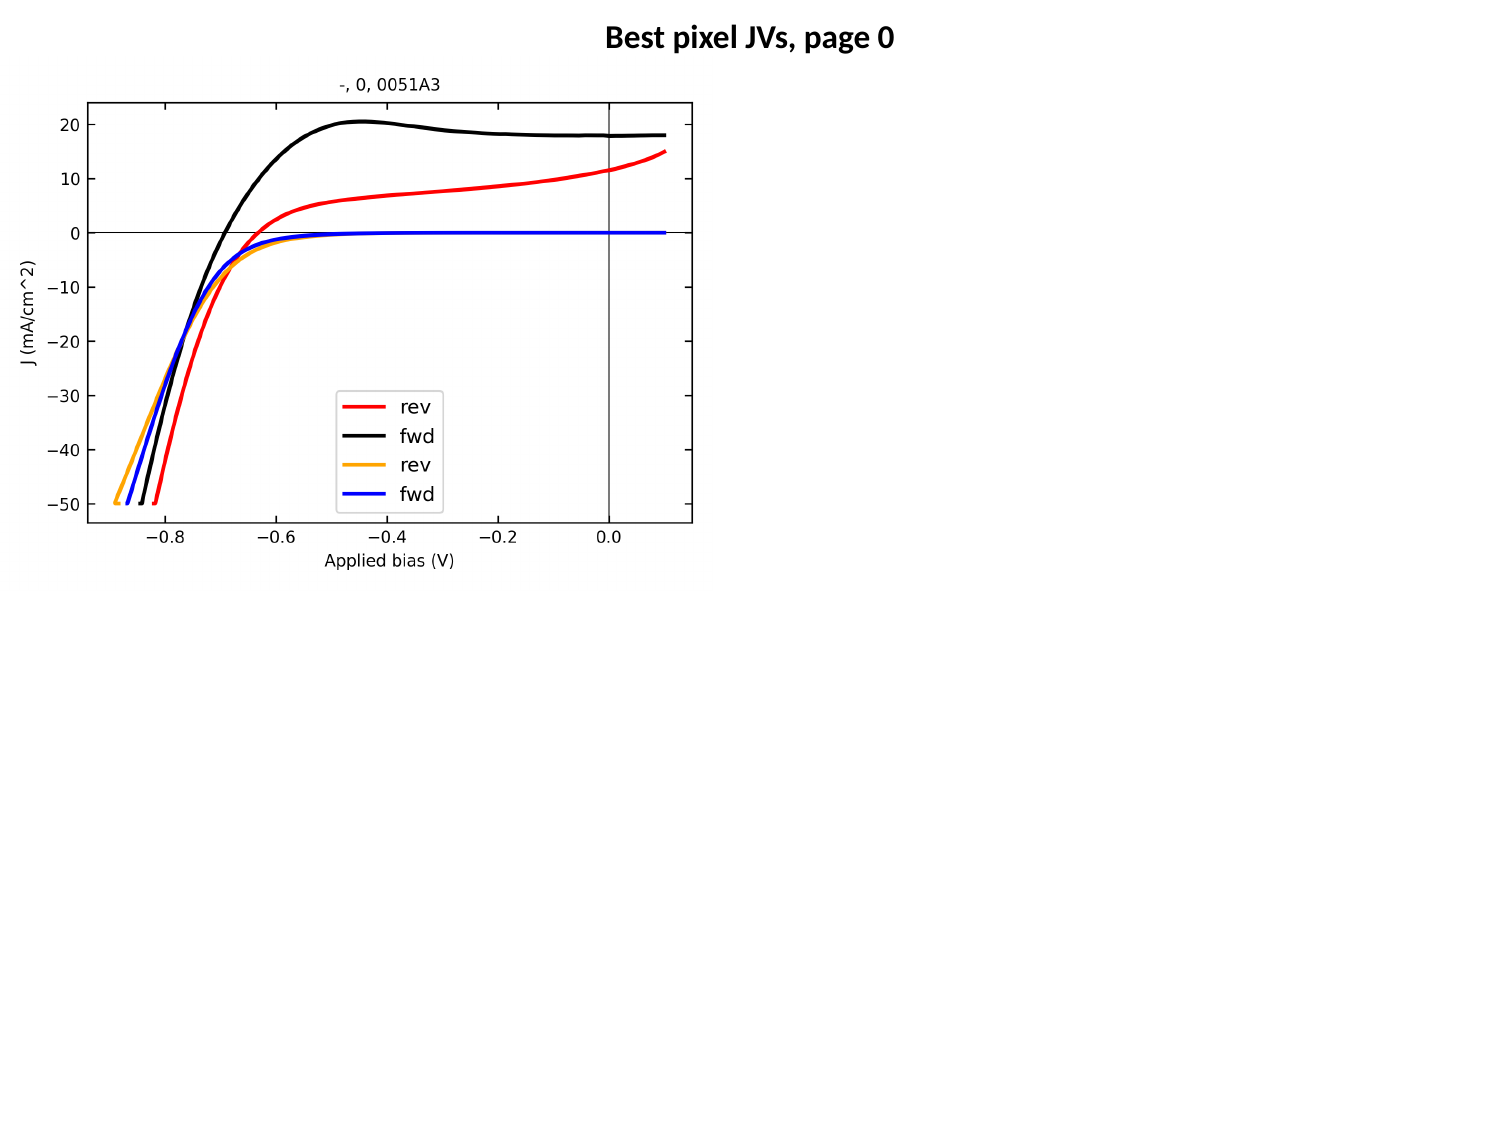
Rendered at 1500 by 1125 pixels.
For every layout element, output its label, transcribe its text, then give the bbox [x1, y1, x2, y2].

title Best pixel JVs, page 0 [0, 0, 1500, 75]
picture [0, 56, 713, 591]
